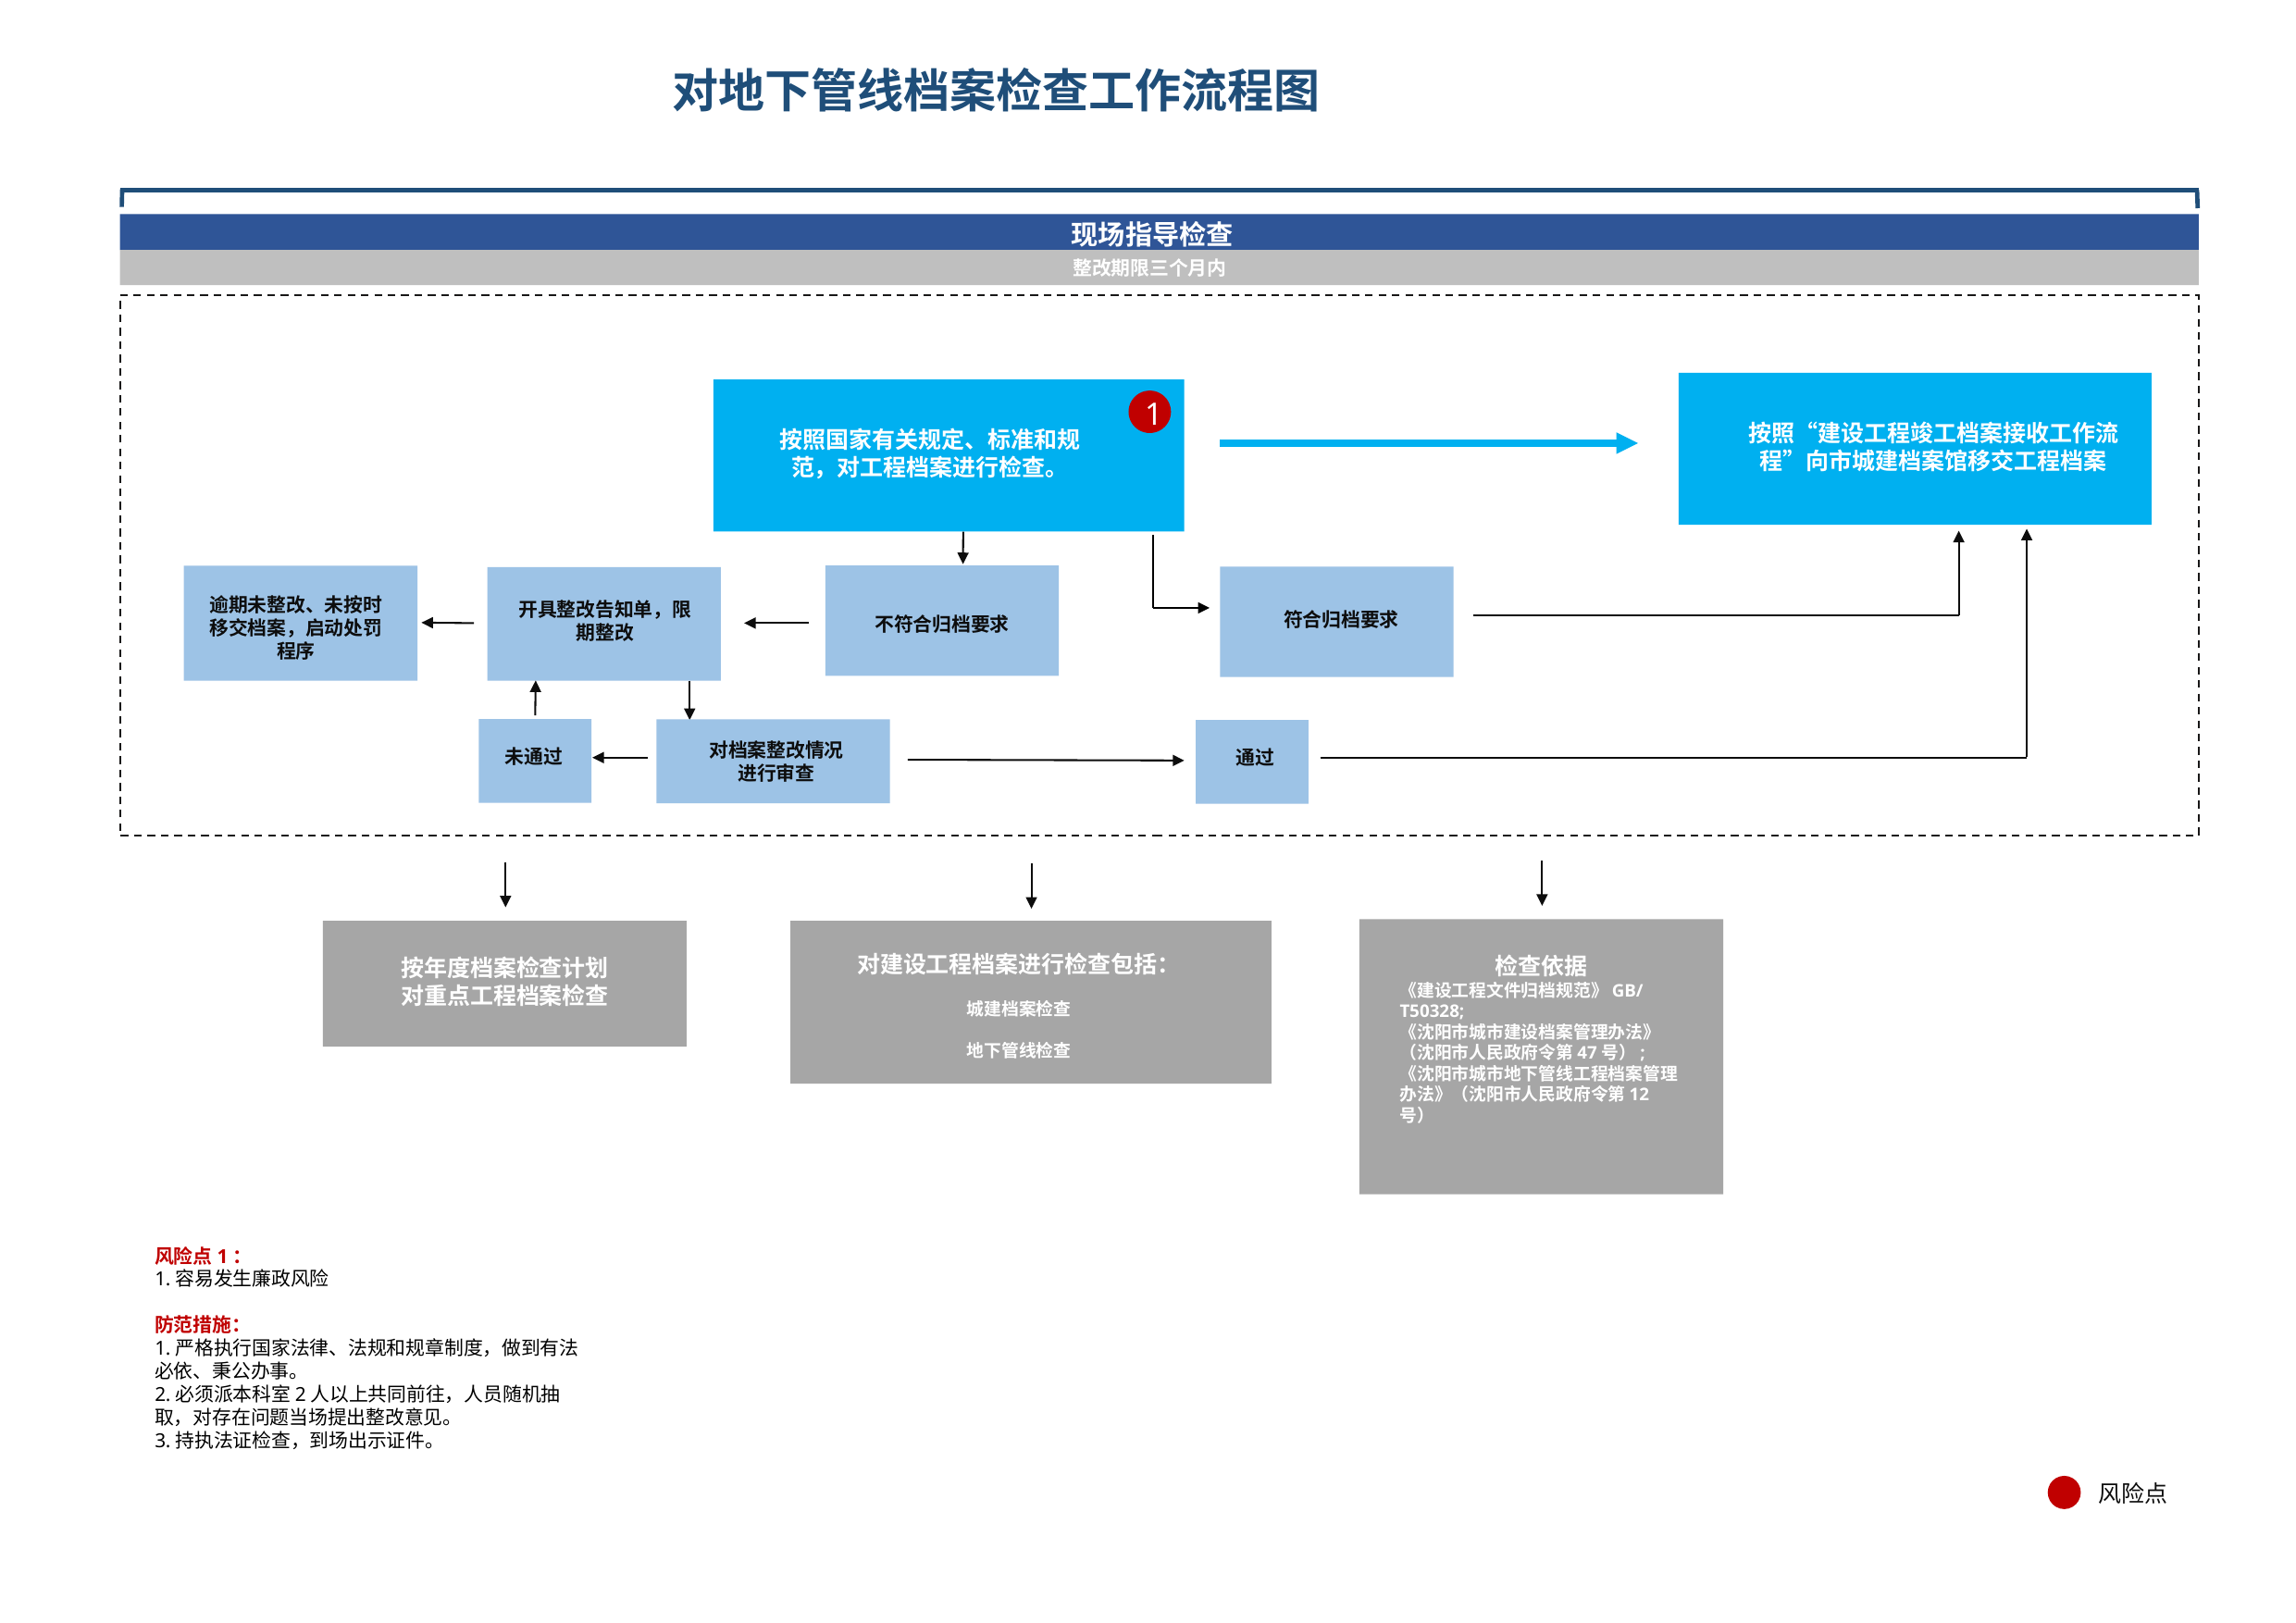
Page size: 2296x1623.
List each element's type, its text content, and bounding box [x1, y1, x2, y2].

text_box 按年度档案检查计划 对重点工程档案检查 [349, 946, 661, 1016]
text_box [478, 718, 592, 804]
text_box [119, 214, 2199, 286]
text_box 对建设工程档案进行检查包括： 城建档案检查 地下管线检查 [813, 943, 1224, 1172]
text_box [1128, 388, 1172, 440]
text_box 不符合归档要求 [840, 604, 1045, 642]
text_box 检查依据 《建设工程文件归档规范》GB/T50328; 《沈阳市城市建设档案管理办法》（沈阳市人民政府令第47号）; 《沈阳市城市地下管线工程档案管理办法》（沈阳市人民政府令第12号） [1385, 945, 1697, 1133]
text_box 通过 [1201, 738, 1309, 776]
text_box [119, 189, 2199, 208]
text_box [2047, 1472, 2198, 1515]
text_box [1359, 918, 1724, 1196]
text_box 对档案整改情况 进行审查 [660, 731, 893, 792]
text_box [655, 718, 891, 804]
text_box 未通过 [484, 737, 584, 775]
title 对地下管线档案检查工作流程图 [657, 47, 1571, 139]
text_box 风险点1： 1.容易发生廉政风险 防范措施： 1.严格执行国家法律、法规和规章制度，做到有法必依、秉公办事。 2.必须派本科室2人以上共同前往，人员随机抽取，对存在问题当场提出整改意见。 3.持执法证检查，到场出示证件。 [141, 1236, 599, 1459]
text_box [322, 920, 688, 1047]
text_box [1195, 719, 1309, 805]
text_box [825, 564, 1060, 676]
text_box [119, 294, 2200, 836]
text_box 逾期未整改、未按时移交档案，启动处罚程序 [193, 586, 398, 670]
text_box [789, 920, 1272, 1084]
text_box 现场指导检查 [546, 210, 1759, 214]
text_box [183, 564, 418, 682]
